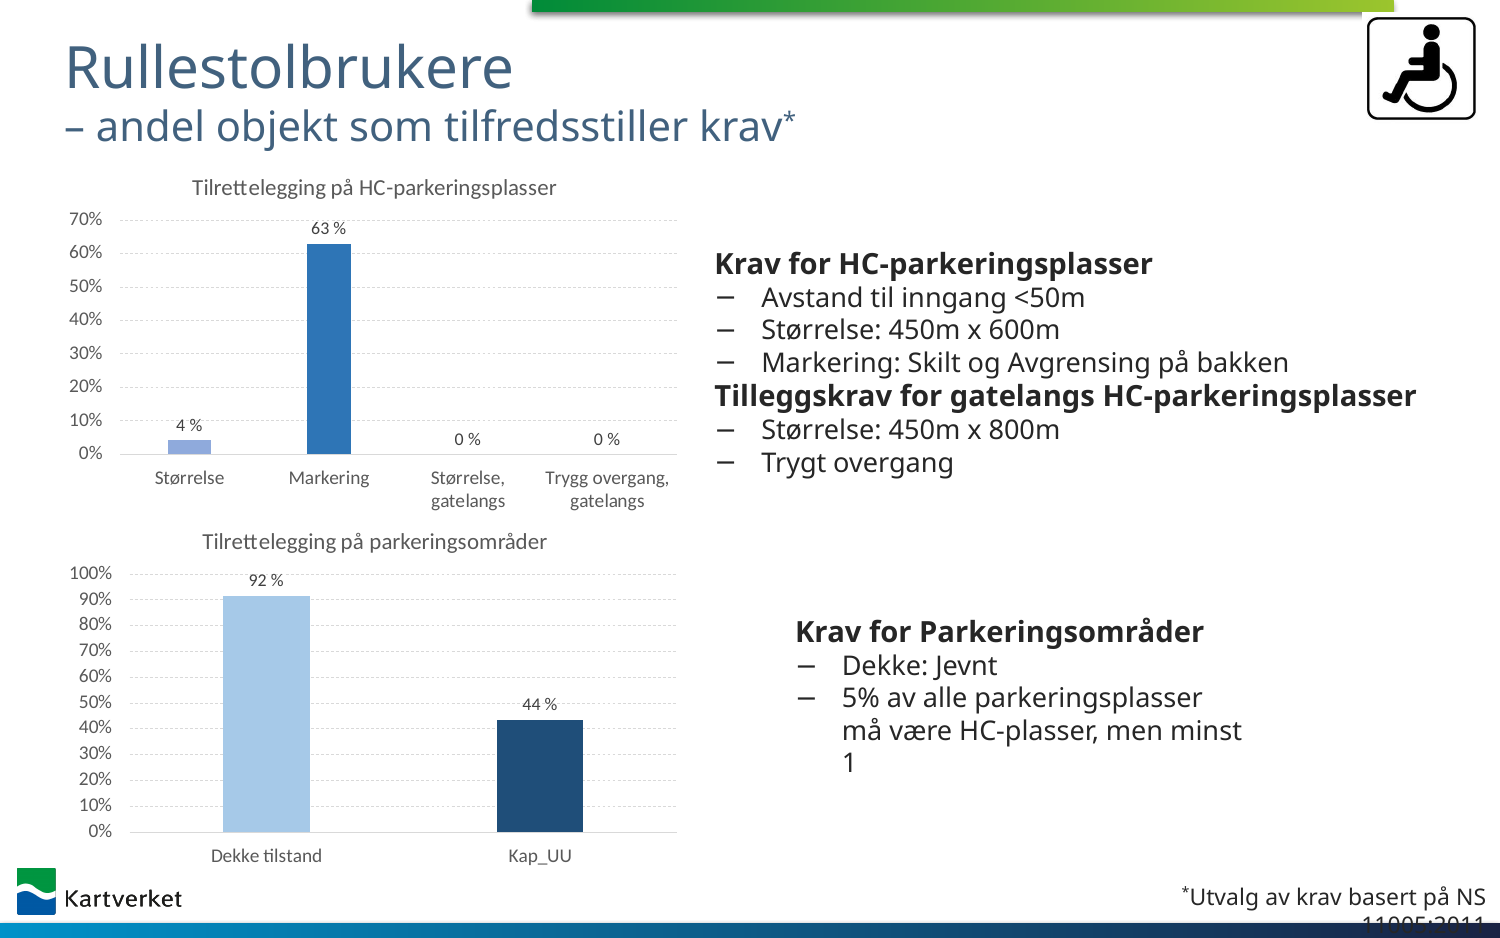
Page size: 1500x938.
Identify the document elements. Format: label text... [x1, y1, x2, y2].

text_box *Utvalg av krav basert på NS 11005:2011 [1068, 873, 1500, 938]
picture [62, 520, 688, 874]
picture [62, 166, 688, 519]
text_box Rullestolbrukere – andel objekt som tilfredsstiller krav* [49, 25, 1431, 158]
text_box Krav for HC-parkeringsplasser Avstand til inngang <50m Størrelse: 450m x 600m Markering: Skilt og Avgrensing på bakken Tilleggskrav for gatelangs HC-parkeringsplasser Størrelse: 450m x 800m Trygt overgang [699, 237, 1433, 485]
text_box Krav for Parkeringsområder Dekke: Jevnt 5% av alle parkeringsplasser må være HC-plasser, men minst 1 [780, 605, 1261, 786]
picture [1362, 12, 1481, 126]
